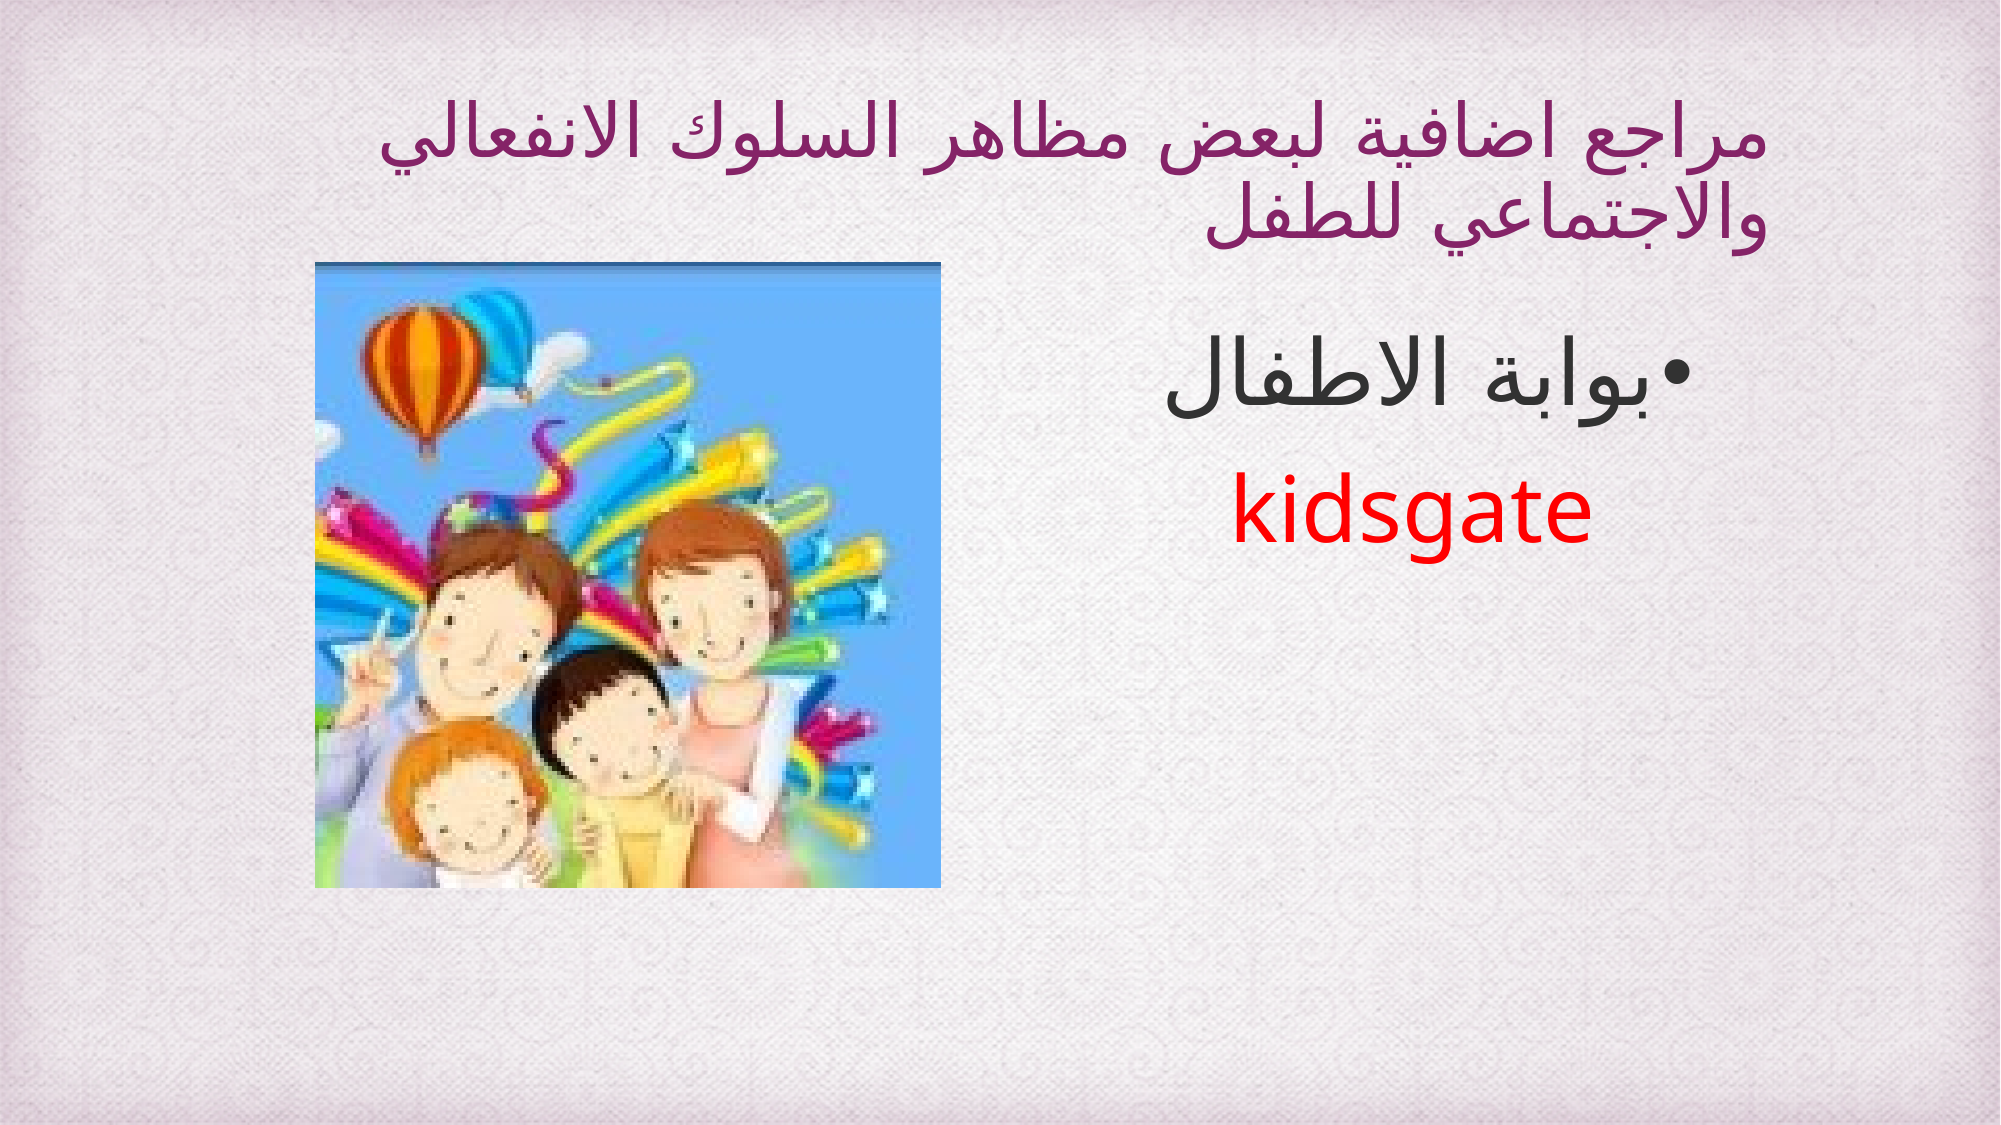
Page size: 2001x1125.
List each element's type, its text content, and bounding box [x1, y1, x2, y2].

title مراجع اضافية لبعض مظاهر السلوك الانفعالي والاجتماعي للطفل [212, 59, 1788, 263]
picture [0, 0, 2001, 1125]
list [315, 262, 941, 888]
list بوابة الاطفال kidsgate [1037, 318, 1788, 1014]
